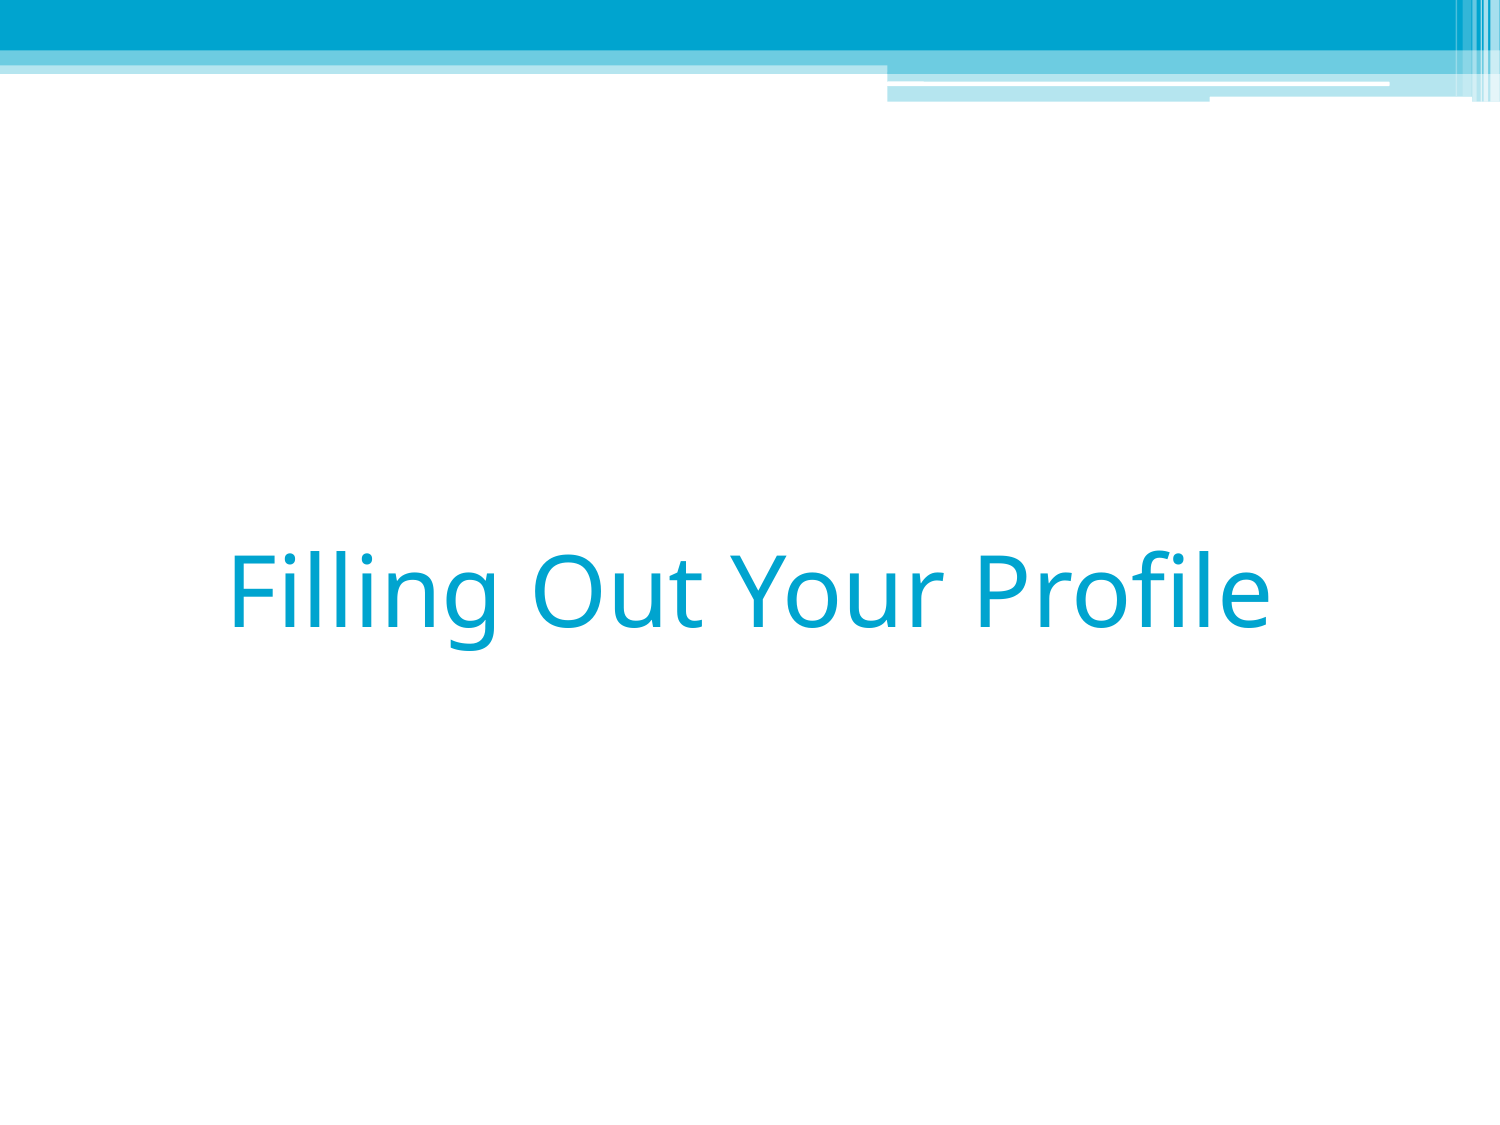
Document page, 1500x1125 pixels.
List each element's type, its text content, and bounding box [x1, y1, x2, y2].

title Filling Out Your Profile [75, 500, 1425, 676]
